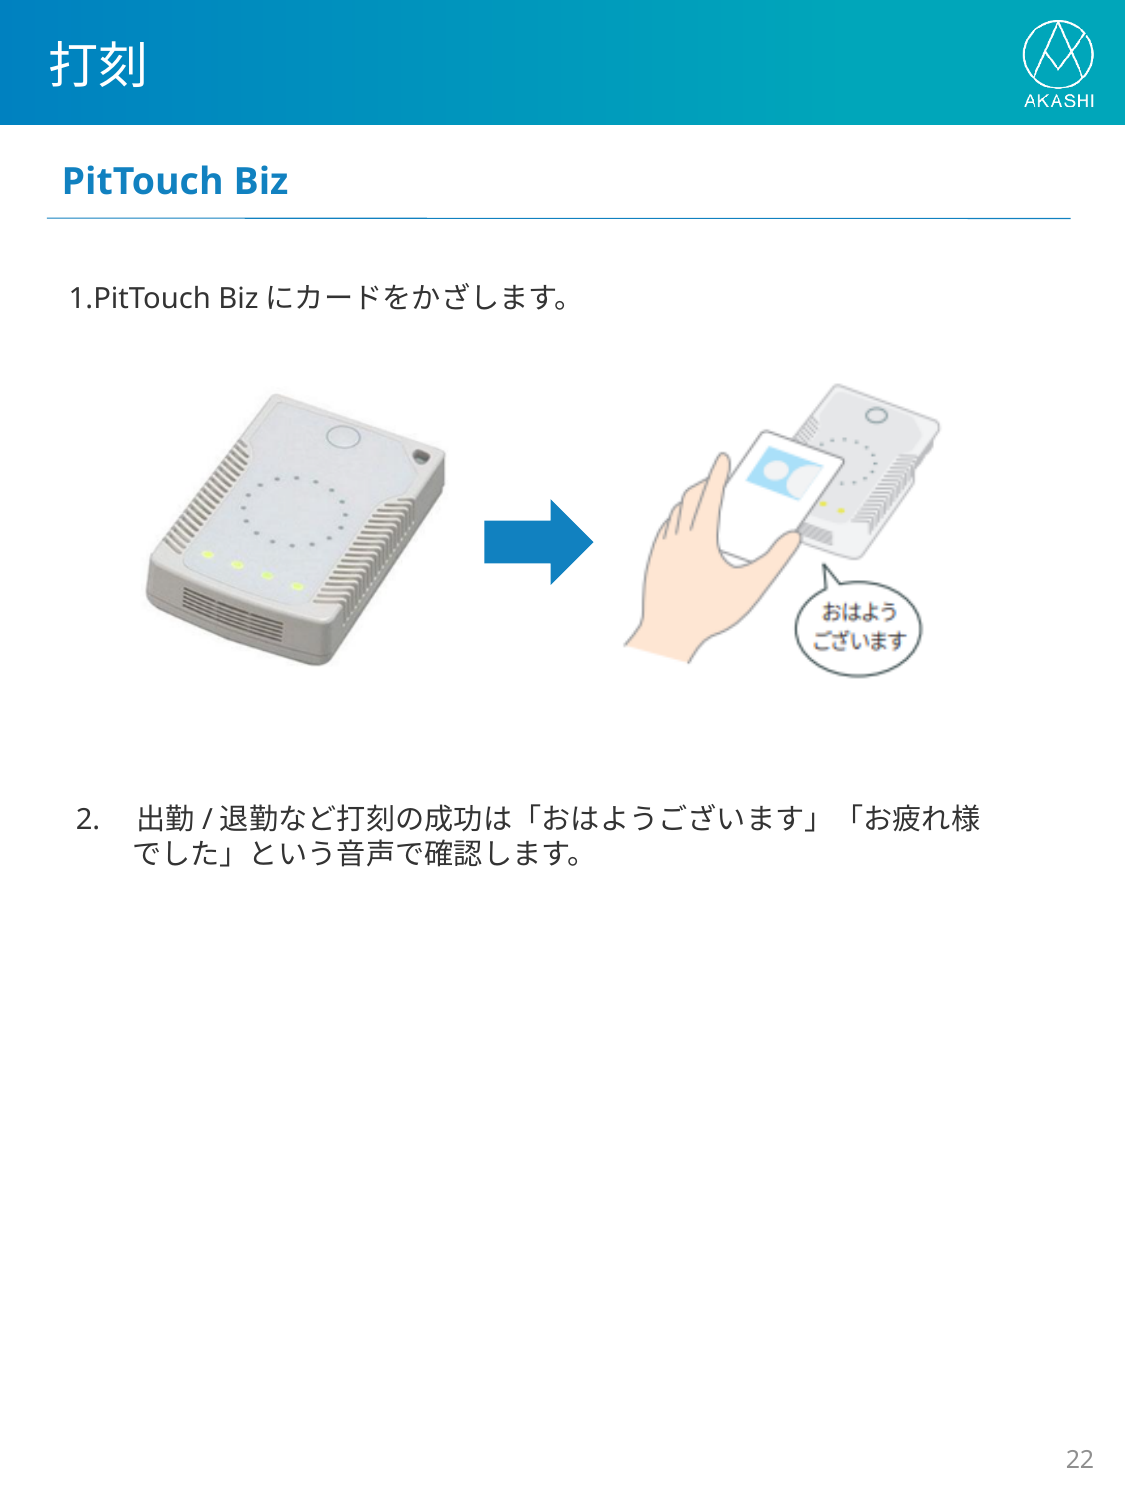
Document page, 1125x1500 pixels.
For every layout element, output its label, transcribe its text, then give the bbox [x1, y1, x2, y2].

picture [1045, 9, 1103, 117]
text_box [483, 496, 595, 588]
text_box 2. 出勤/退勤など打刻の成功は「おはようございます」「お疲れ様でした」という音声で確認します。 [61, 792, 1024, 878]
picture [595, 376, 998, 689]
text_box 1.PitTouch Bizにカードをかざします。 [53, 272, 1031, 323]
slide_number 21 [856, 1420, 1110, 1500]
text_box PitTouch Biz [46, 149, 998, 210]
title 打刻 [33, 0, 1045, 123]
picture [140, 363, 469, 693]
